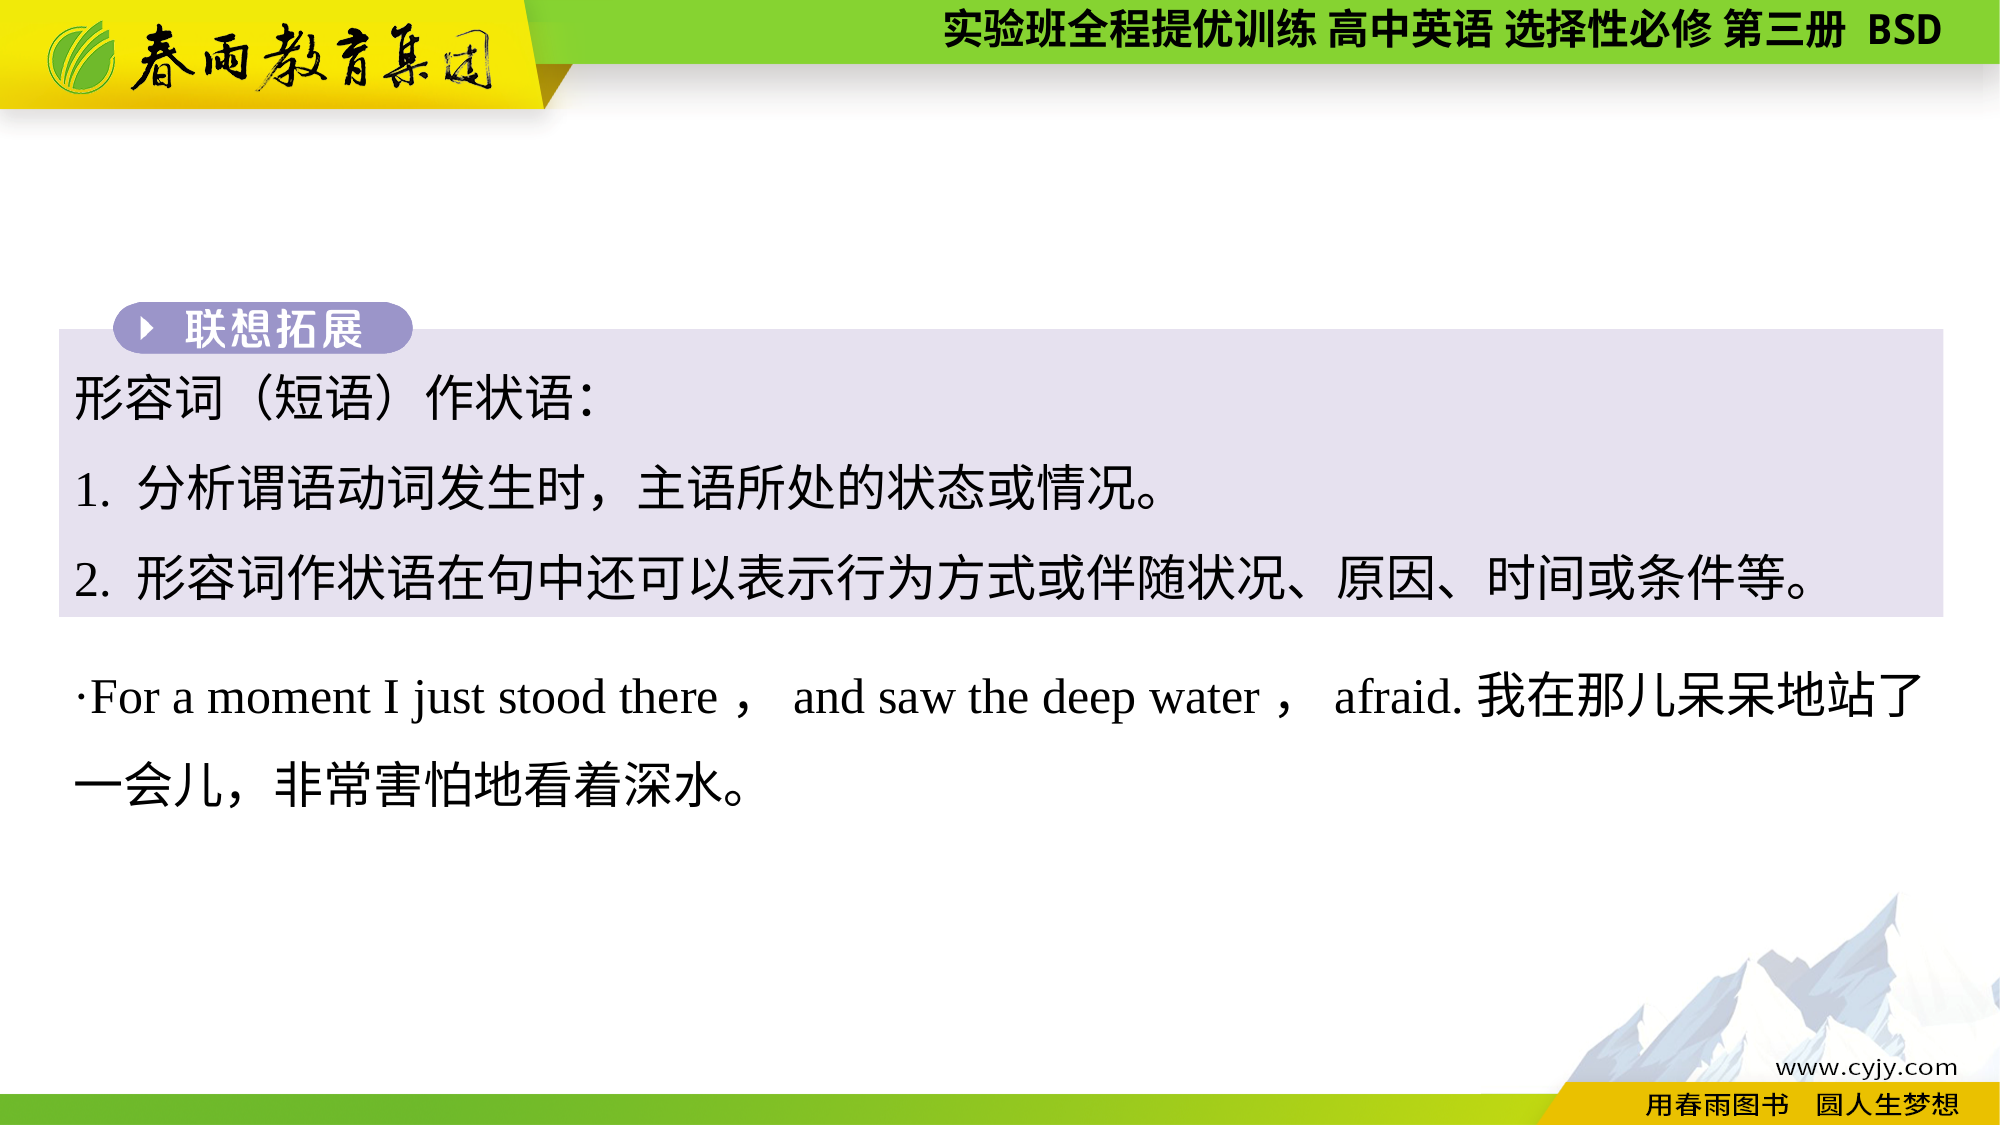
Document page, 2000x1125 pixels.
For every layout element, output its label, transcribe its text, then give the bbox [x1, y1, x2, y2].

picture [0, 0, 2000, 1125]
text_box ·For a moment I just stood there，and saw the deep water，afraid.我在那儿呆呆地站了一会儿，非常害怕地看着深水。 [59, 626, 1944, 822]
list 形容词（短语）作状语： 1. 分析谓语动词发生时，主语所处的状态或情况。 2. 形容词作状语在句中还可以表示行为方式或伴随状况、原因、时间或条件等。 [59, 329, 1944, 617]
